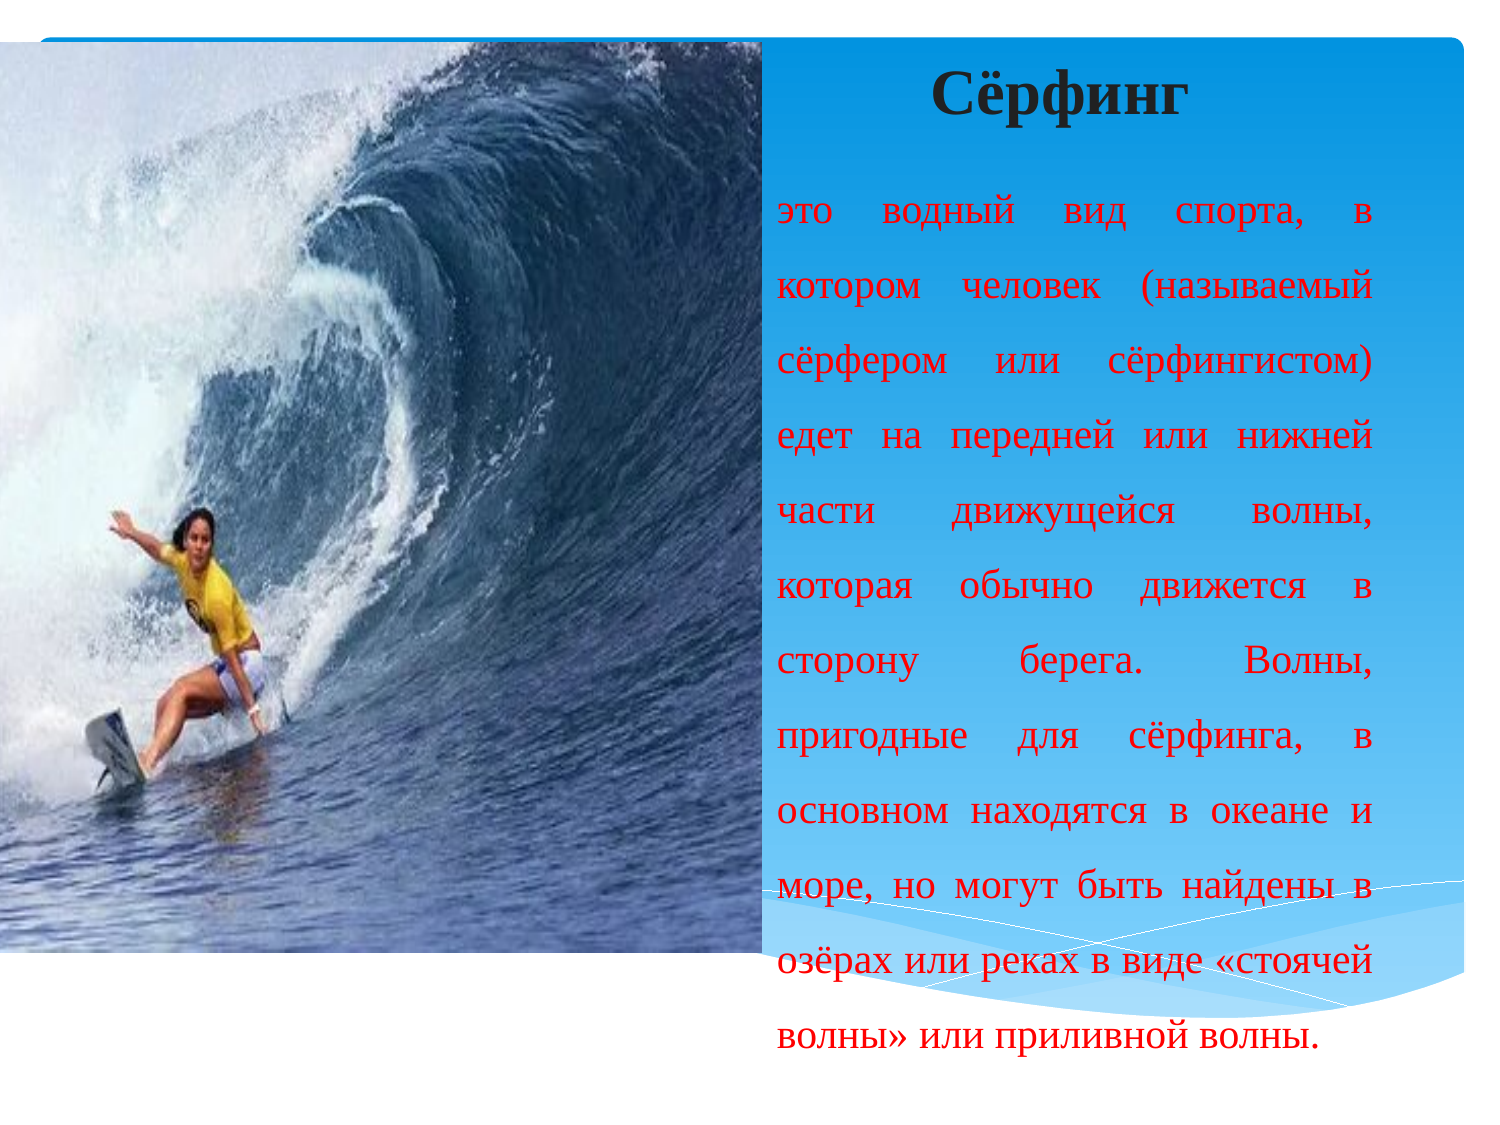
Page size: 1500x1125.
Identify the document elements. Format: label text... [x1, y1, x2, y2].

list это водный вид спорта, в котором человек (называемый сёрфером или сёрфингистом) едет на передней или нижней части движущейся волны, которая обычно движется в сторону берега. Волны, пригодные для сёрфинга, в основном находятся в океане и море, но могут быть найдены в озёрах или реках в виде «стоячей волны» или приливной волны. [768, 149, 1389, 547]
picture [0, 42, 763, 953]
title Сёрфинг [915, 42, 1223, 136]
